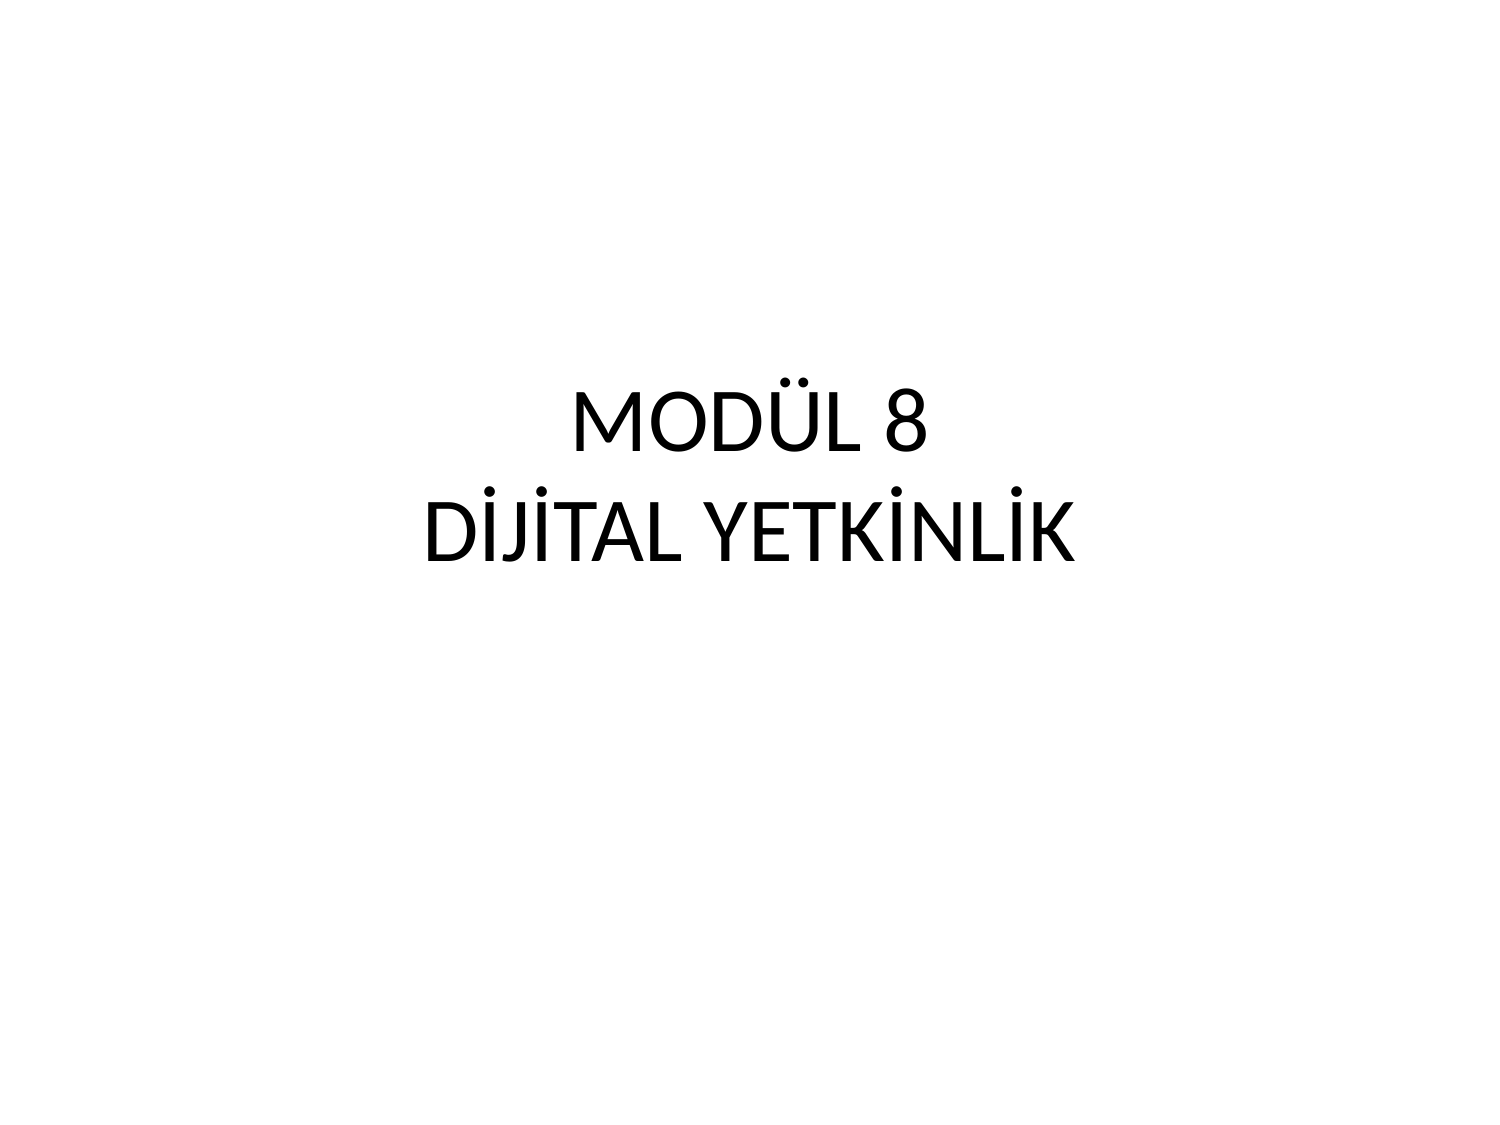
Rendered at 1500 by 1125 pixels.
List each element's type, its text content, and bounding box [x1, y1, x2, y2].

title MODÜL 8 DİJİTAL YETKİNLİK [112, 349, 1388, 591]
